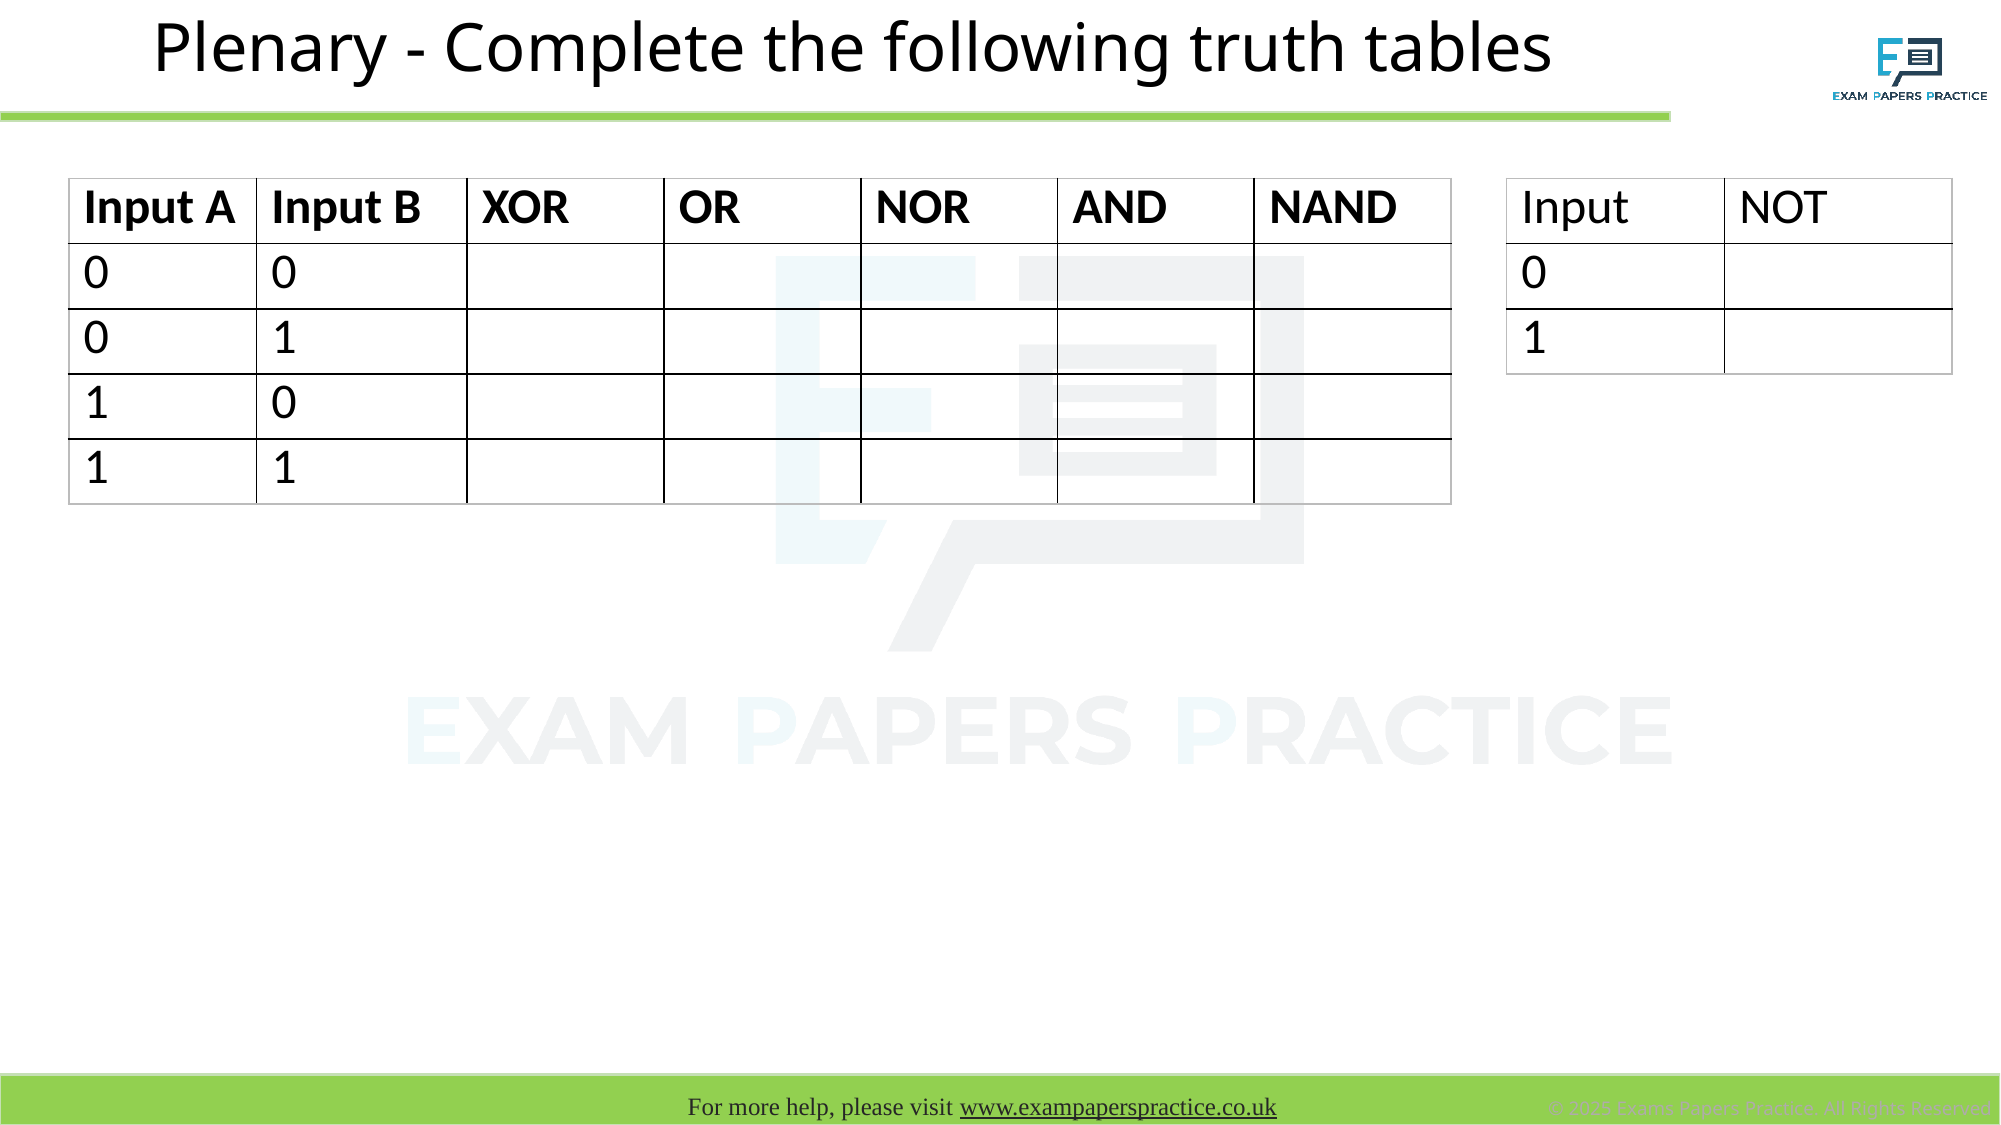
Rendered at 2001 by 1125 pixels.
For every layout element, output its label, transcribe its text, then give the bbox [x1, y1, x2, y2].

table_cell [862, 375, 1057, 438]
table_cell [862, 310, 1057, 373]
table_cell [1255, 244, 1450, 308]
table_header AND [1058, 179, 1253, 243]
table_header NOT [1725, 179, 1951, 243]
table_cell [1255, 310, 1450, 373]
table_header Input B [257, 179, 466, 243]
table_cell [1058, 244, 1253, 308]
table_cell 0 [70, 310, 256, 373]
table_header OR [665, 179, 860, 243]
table_cell 1 [70, 375, 256, 438]
table_cell [468, 440, 663, 503]
table_cell 1 [257, 310, 466, 373]
table_cell [1255, 375, 1450, 438]
table_cell [1725, 310, 1951, 373]
table_cell 1 [70, 440, 256, 503]
table_cell [1058, 375, 1253, 438]
table_cell 0 [70, 244, 256, 308]
table_cell [468, 375, 663, 438]
table_header Input A [70, 179, 256, 243]
table_header NAND [1255, 179, 1450, 243]
table_cell [1725, 244, 1951, 308]
table_cell [665, 440, 860, 503]
table_cell [1255, 440, 1450, 503]
table_cell [468, 310, 663, 373]
title Plenary - Complete the following truth tables [137, 0, 1863, 99]
table_cell 0 [1507, 244, 1724, 308]
table_cell 0 [257, 375, 466, 438]
table_header Input [1507, 179, 1724, 243]
table_cell 1 [1507, 310, 1724, 373]
table_cell [862, 244, 1057, 308]
table_cell [665, 244, 860, 308]
table_header NOR [862, 179, 1057, 243]
table_cell [862, 440, 1057, 503]
table_cell 1 [257, 440, 466, 503]
table_cell [665, 310, 860, 373]
table_cell [1058, 440, 1253, 503]
table_cell 0 [257, 244, 466, 308]
table_cell [1058, 310, 1253, 373]
table_cell [665, 375, 860, 438]
table_header XOR [468, 179, 663, 243]
table_cell [468, 244, 663, 308]
